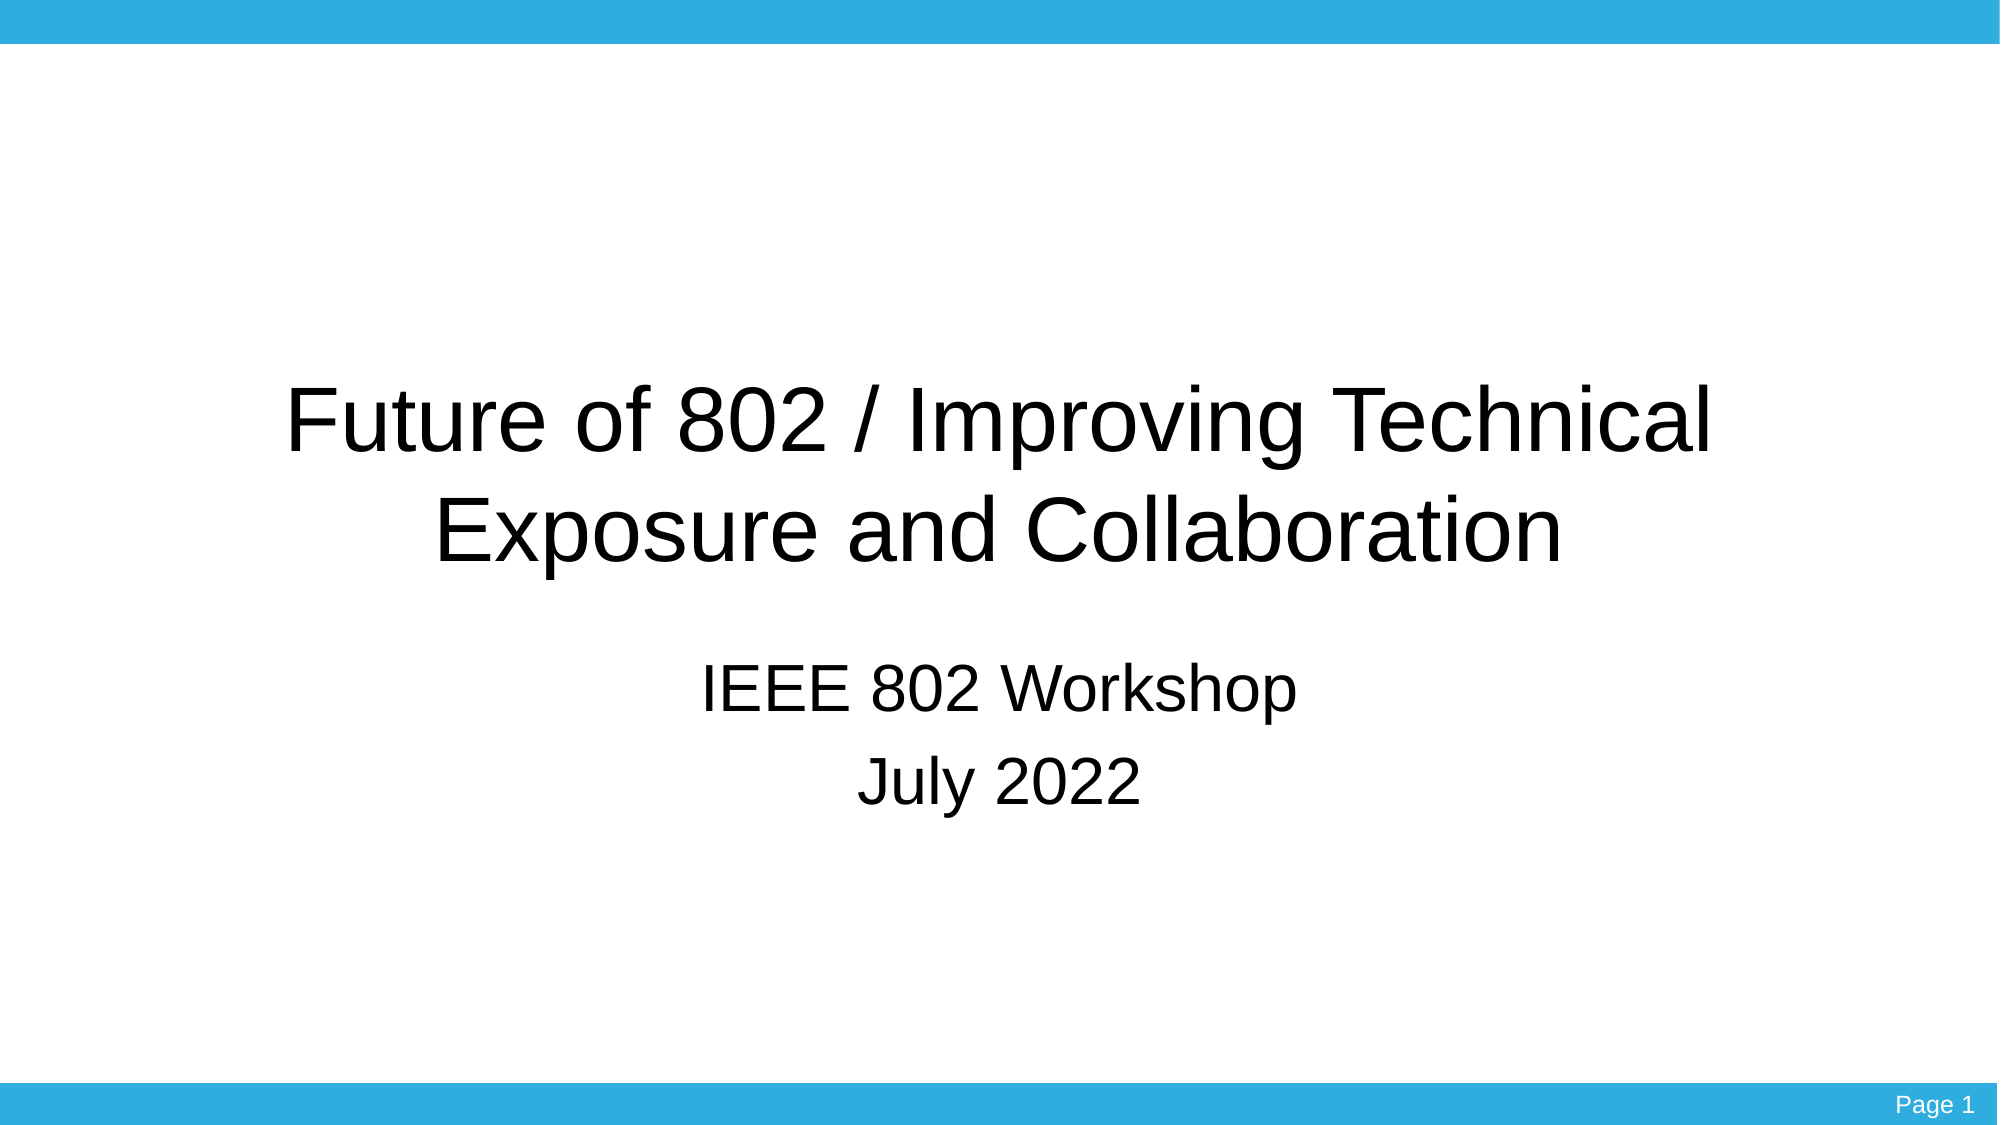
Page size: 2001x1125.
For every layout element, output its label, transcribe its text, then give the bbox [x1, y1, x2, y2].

subtitle IEEE 802 Workshop July 2022 [299, 637, 1701, 926]
title Future of 802 / Improving Technical Exposure and Collaboration [149, 349, 1851, 591]
